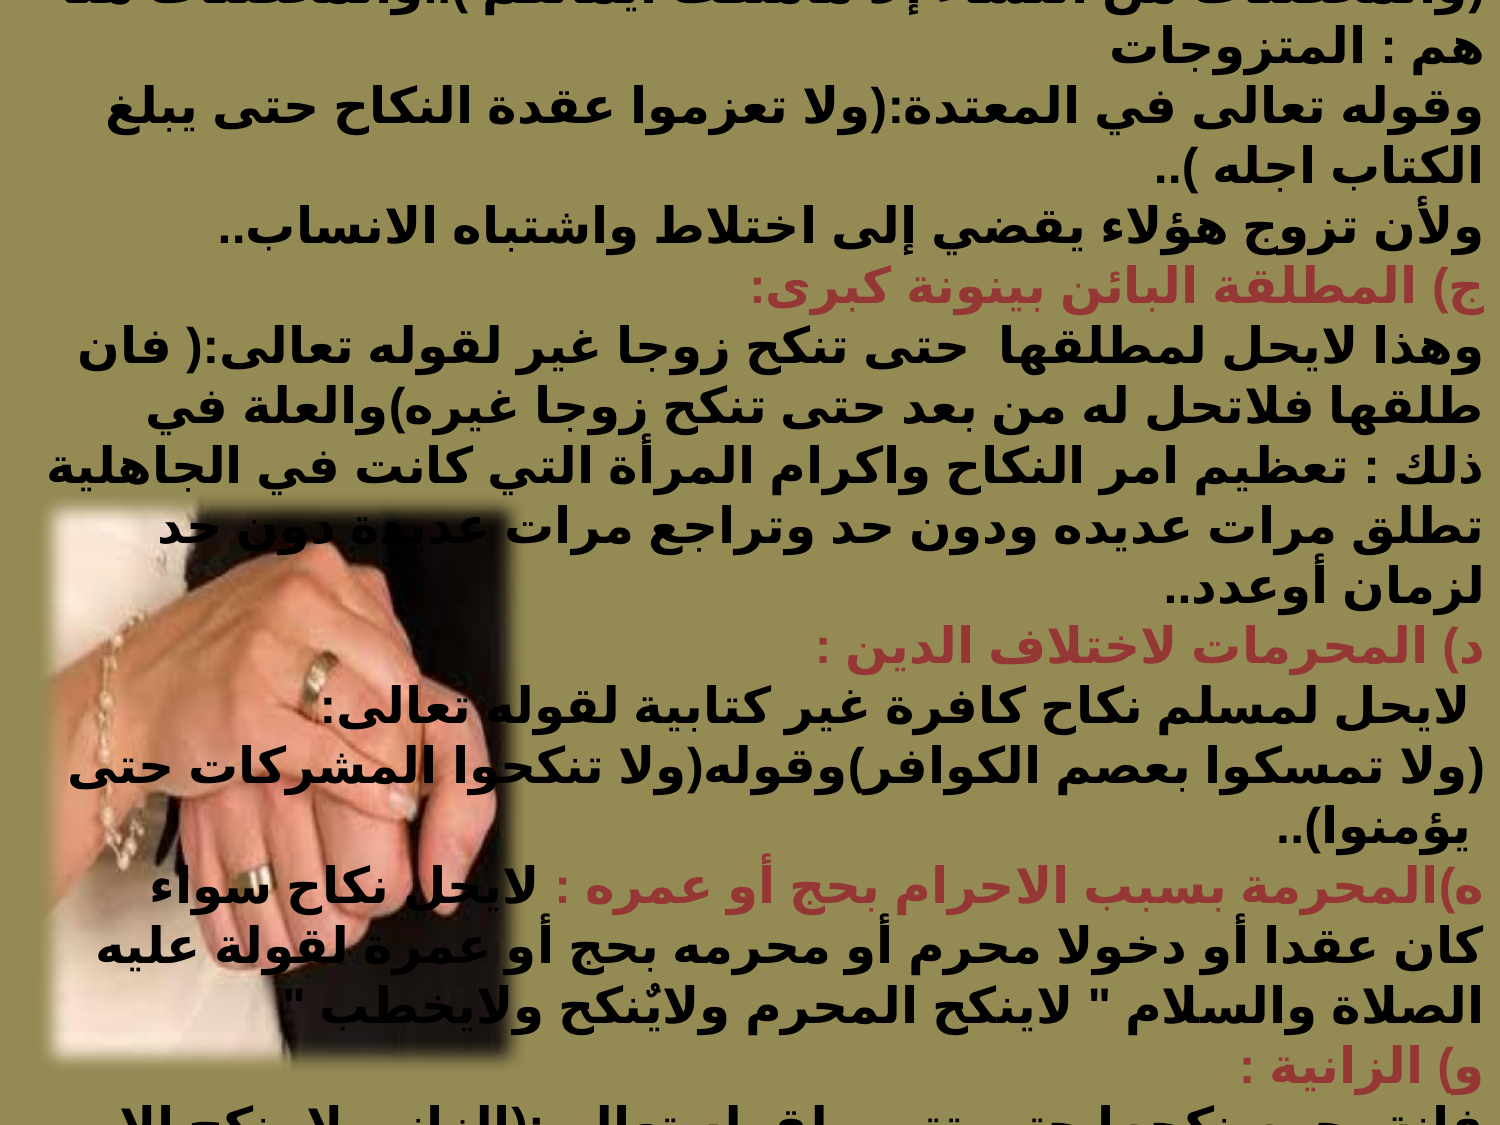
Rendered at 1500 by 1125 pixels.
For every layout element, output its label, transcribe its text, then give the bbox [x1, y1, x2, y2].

text_box ب) زوجة الغير ومعتدة الغير : (والمحصنات من النساء إلا ماملكت ايمانكم )..والمحصنات هنا هم : المتزوجات وقوله تعالى في المعتدة:(ولا تعزموا عقدة النكاح حتى يبلغ الكتاب اجله ).. ولأن تزوج هؤلاء يقضي إلى اختلاط واشتباه الانساب.. ج) المطلقة البائن بينونة كبرى: وهذا لايحل لمطلقها حتى تنكح زوجا غير لقوله تعالى:( فان طلقها فلاتحل له من بعد حتى تنكح زوجا غيره)والعلة في ذلك : تعظيم امر النكاح واكرام المرأة التي كانت في الجاهلية تطلق مرات عديده ودون حد وتراجع مرات عديدة دون حد لزمان أوعدد.. د) المحرمات لاختلاف الدين : لايحل لمسلم نكاح كافرة غير كتابية لقوله تعالى: (ولا تمسكوا بعصم الكوافر)وقوله(ولا تنكحوا المشركات حتى يؤمنوا).. ه)المحرمة بسبب الاحرام بحج أو عمره : لايحل نكاح سواء كان عقدا أو دخولا محرم أو محرمه بحج أو عمرة لقولة عليه الصلاة والسلام " لاينكح المحرم ولايٌنكح ولايخطب " و) الزانية : فانة يحرم نكحها حتى تتوب لقوله تعالى:(الزاني لا ينكح إلا زانية أو مشركة ).. [0, 0, 1500, 1125]
picture [34, 491, 528, 1074]
